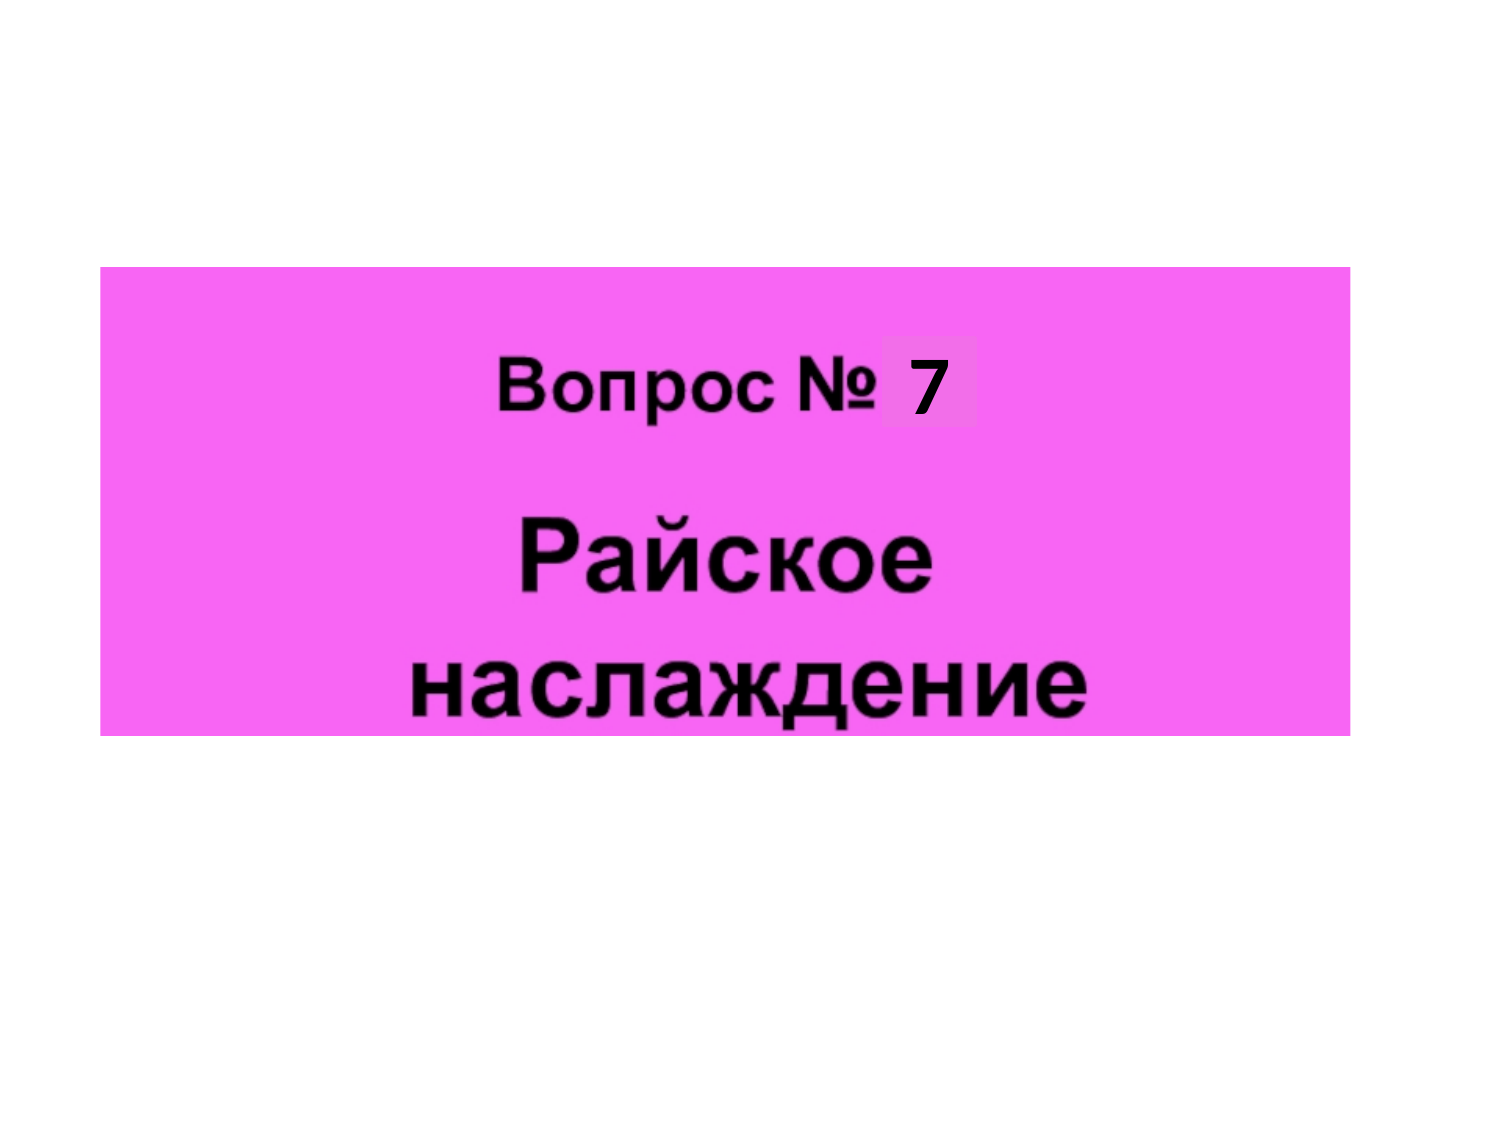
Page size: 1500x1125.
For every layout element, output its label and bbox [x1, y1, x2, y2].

picture [100, 266, 1351, 737]
